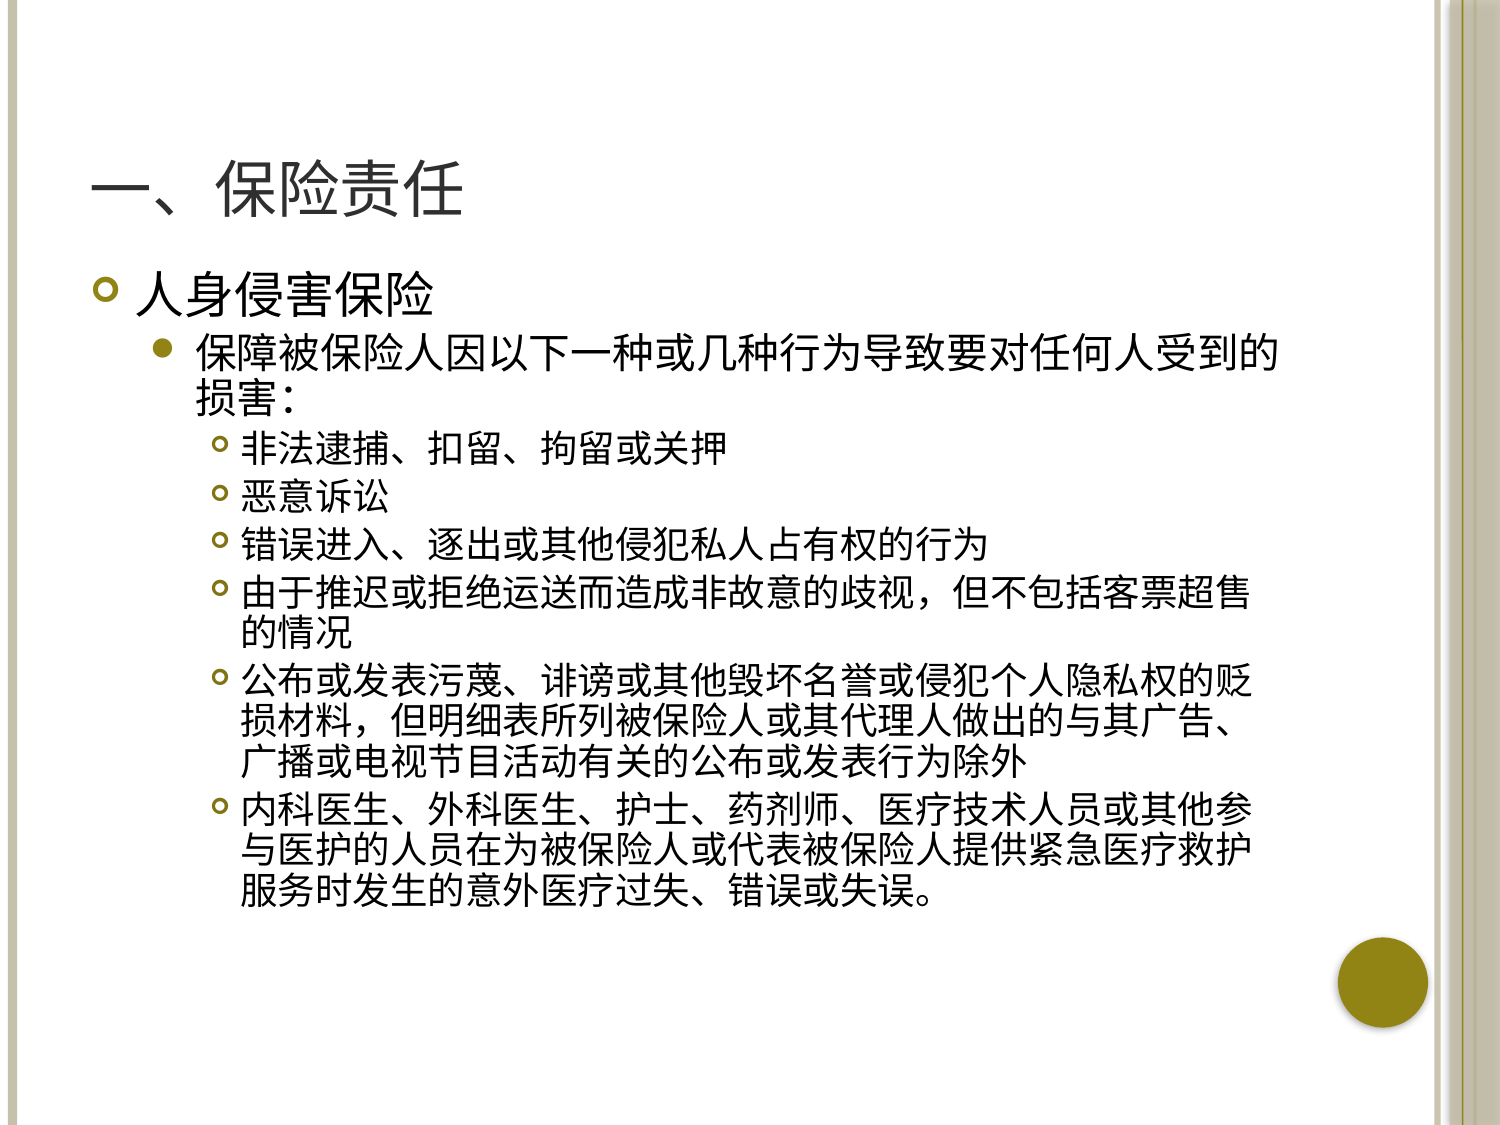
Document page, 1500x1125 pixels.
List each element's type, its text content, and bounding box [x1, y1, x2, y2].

list 人身侵害保险 保障被保险人因以下一种或几种行为导致要对任何人受到的损害： 非法逮捕、扣留、拘留或关押 恶意诉讼 错误进入、逐出或其他侵犯私人占有权的行为 由于推迟或拒绝运送而造成非故意的歧视，但不包括客票超售的情况 公布或发表污蔑、诽谤或其他毁坏名誉或侵犯个人隐私权的贬损材料，但明细表所列被保险人或其代理人做出的与其广告、广播或电视节目活动有关的公布或发表行为除外 内科医生、外科医生、护士、药剂师、医疗技术人员或其他参与医护的人员在为被保险人或代表被保险人提供紧急医疗救护服务时发生的意外医疗过失、错误或失误。 [74, 262, 1301, 1063]
title 一、保险责任 [75, 45, 1300, 233]
